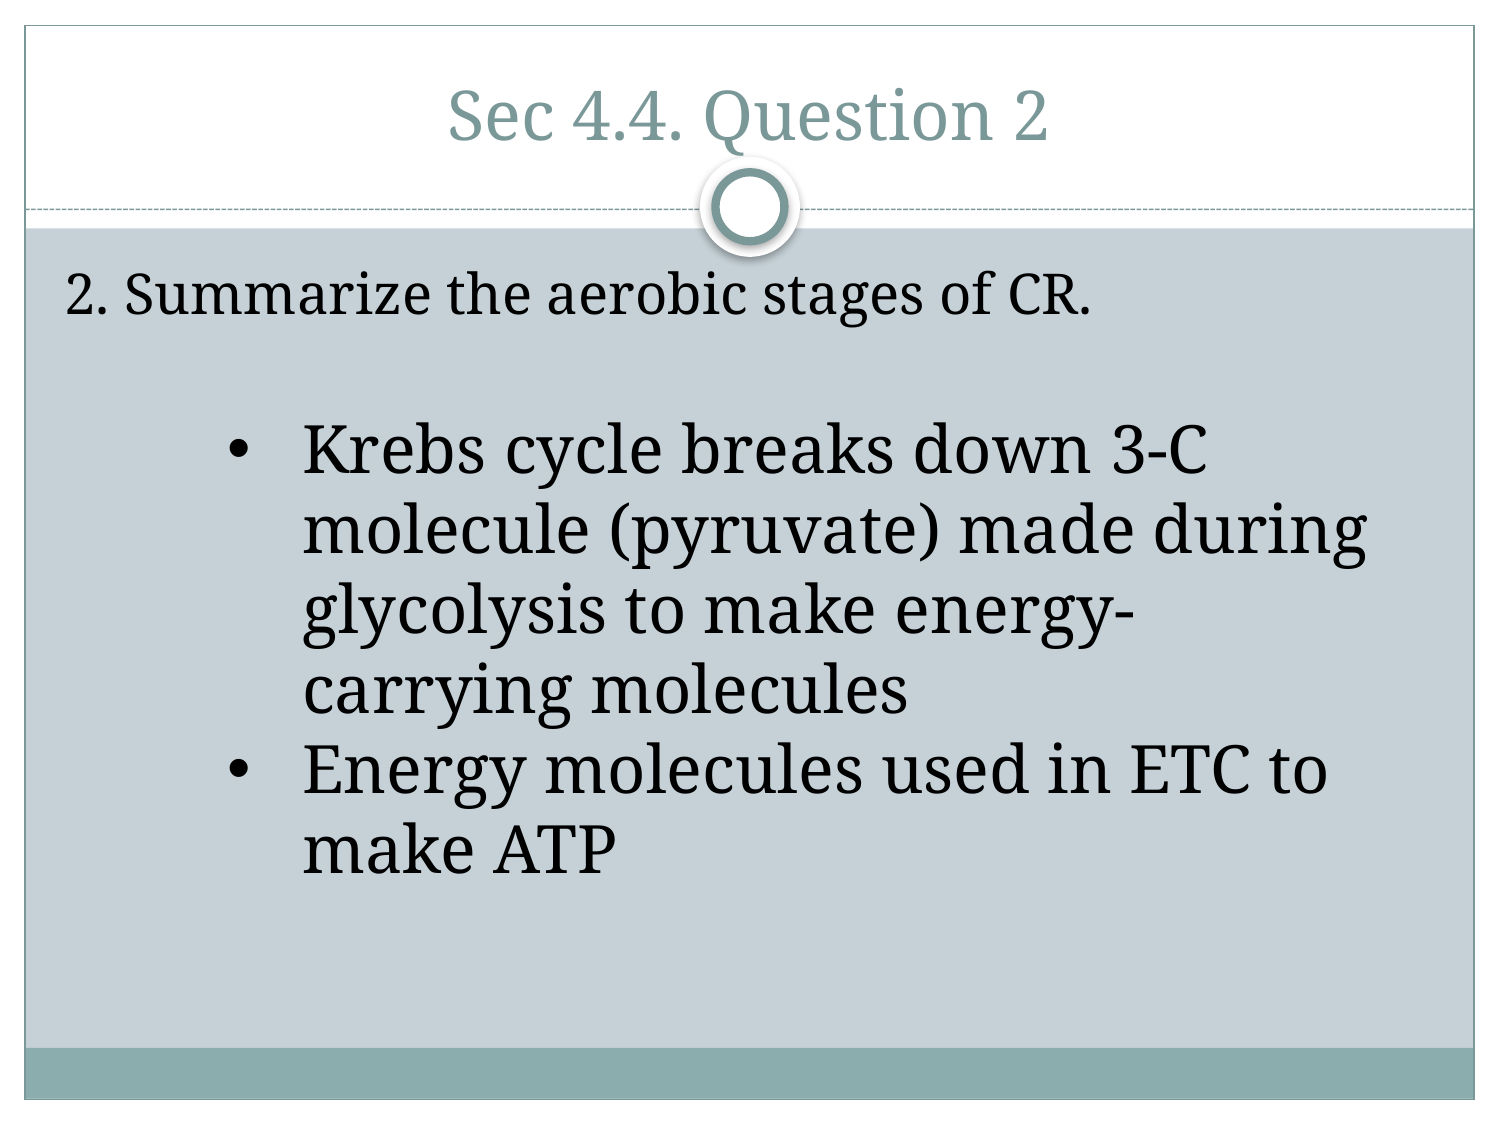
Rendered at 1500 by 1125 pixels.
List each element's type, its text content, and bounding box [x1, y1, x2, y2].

list 2. Summarize the aerobic stages of CR. [49, 250, 1445, 1001]
title Sec 4.4. Question 2 [49, 37, 1450, 162]
text_box Krebs cycle breaks down 3-C molecule (pyruvate) made during glycolysis to make energy-carrying molecules Energy molecules used in ETC to make ATP [212, 399, 1400, 895]
